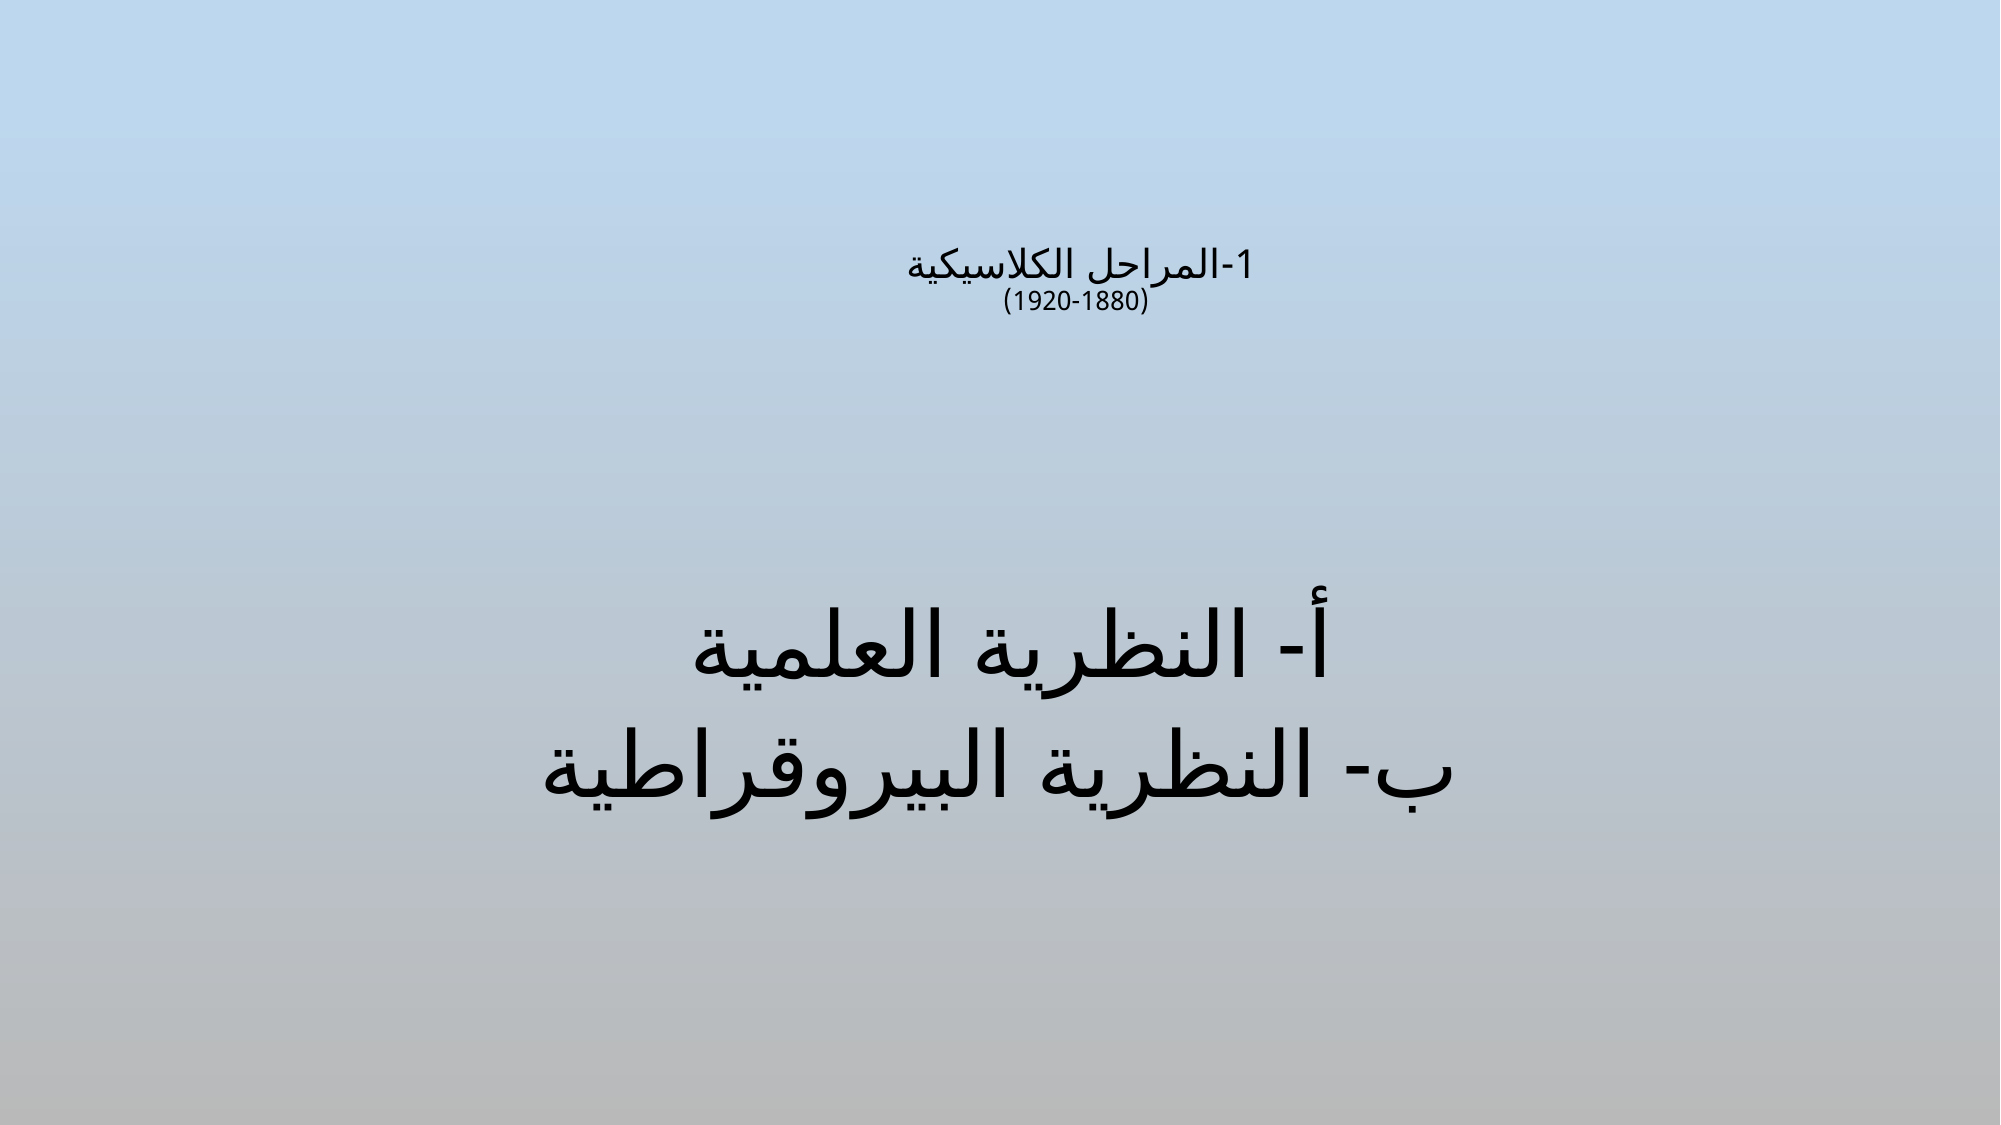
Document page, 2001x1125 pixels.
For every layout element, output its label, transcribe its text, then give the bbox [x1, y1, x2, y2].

title 1-المراحل الكلاسيكية (1880-1920) [326, 236, 1827, 324]
subtitle أ- النظرية العلمية ب- النظرية البيروقراطية [249, 590, 1750, 863]
